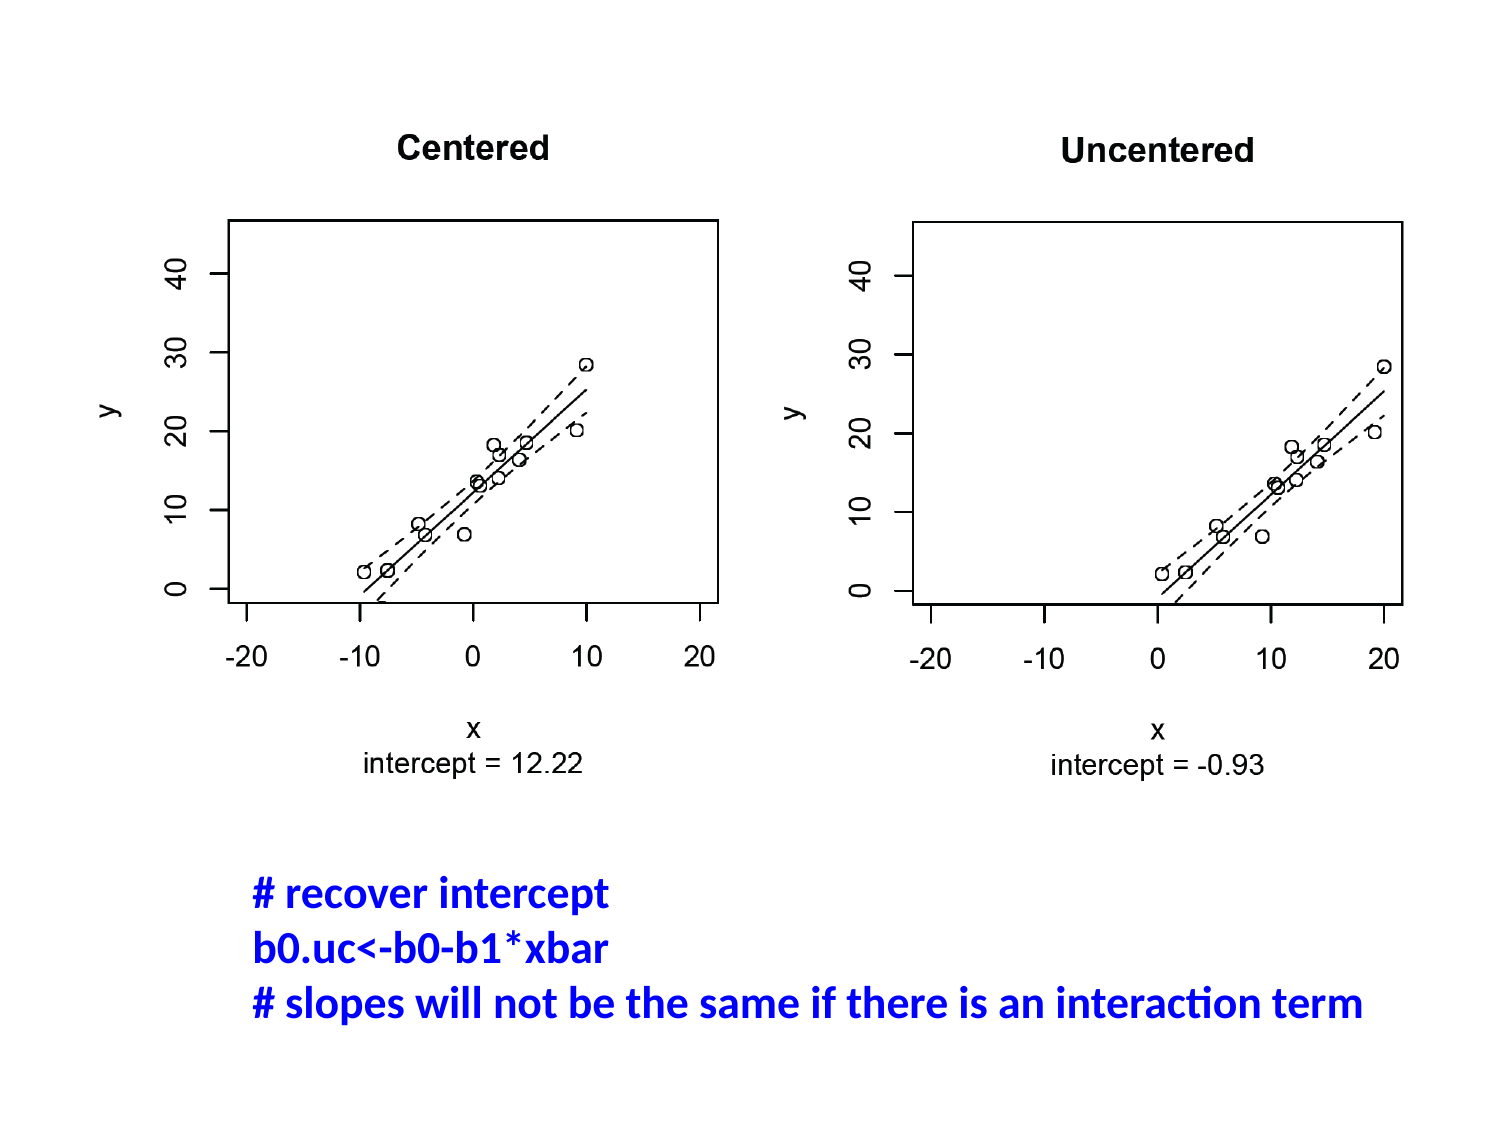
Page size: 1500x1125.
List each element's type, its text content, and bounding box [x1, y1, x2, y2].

text_box # recover intercept b0.uc<-b0-b1*xbar # slopes will not be the same if there is an interaction term [237, 855, 1425, 1036]
picture [89, 112, 1451, 801]
